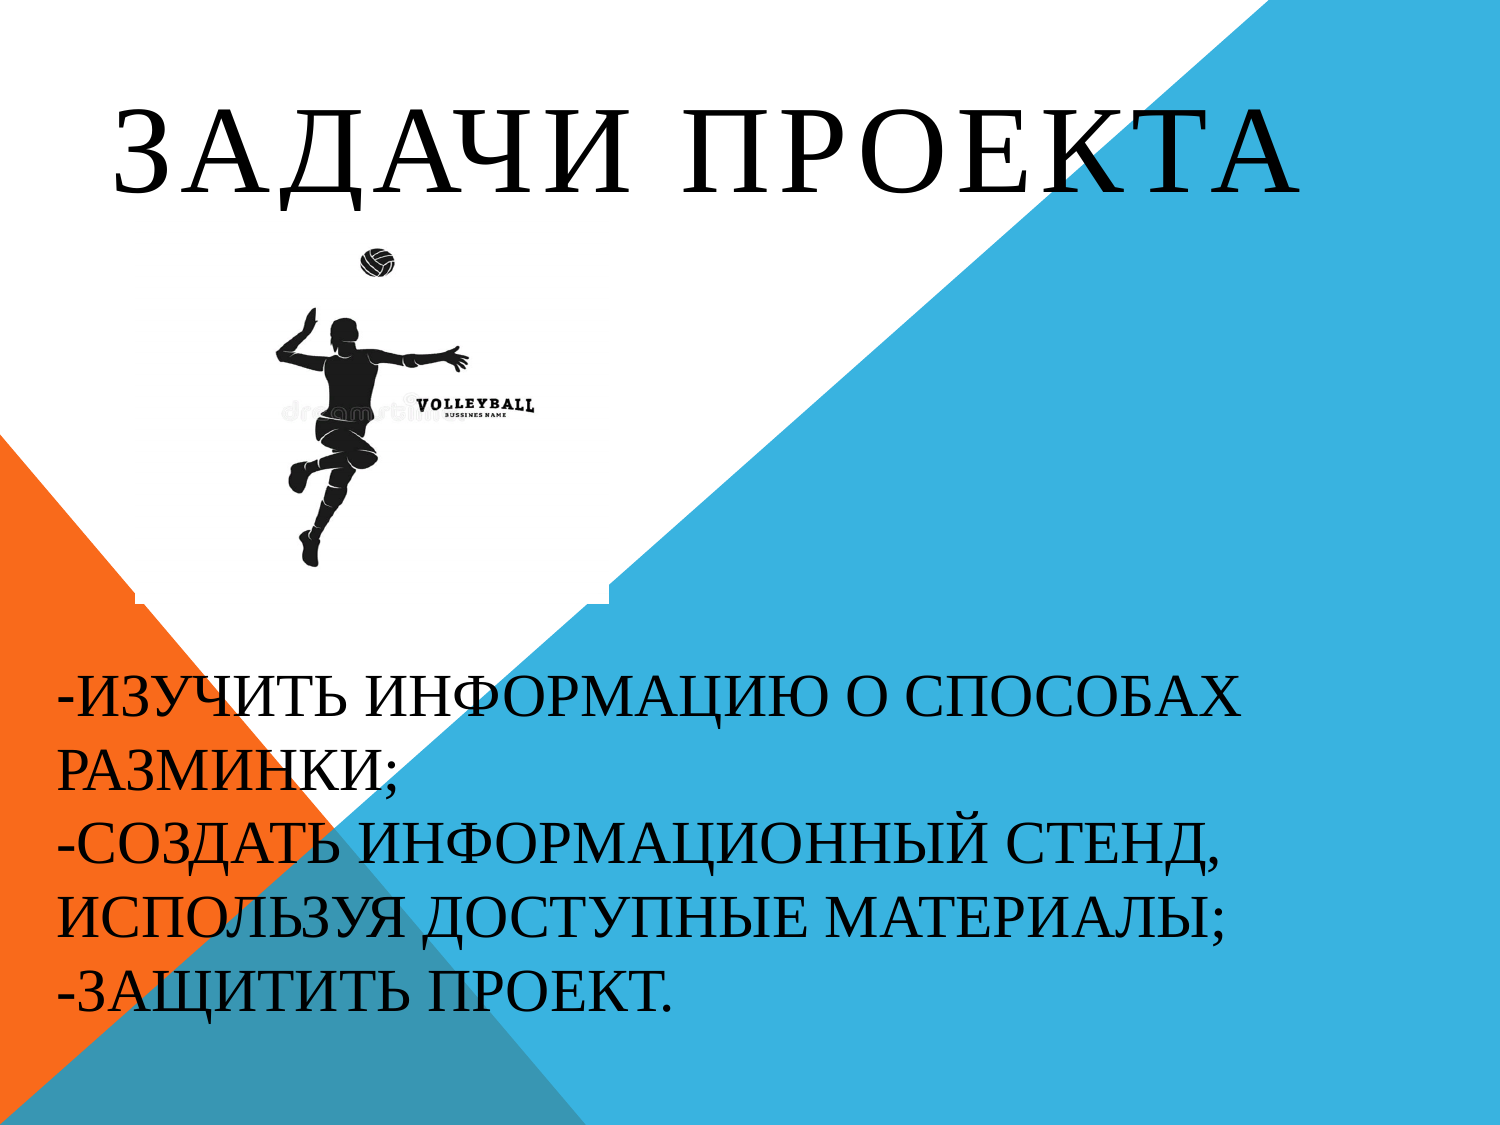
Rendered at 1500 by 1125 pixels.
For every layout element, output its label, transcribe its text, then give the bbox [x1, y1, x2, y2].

subtitle Задачи проекта [88, 66, 1364, 256]
title -изучить информацию о способах разминки; -создать информационный стенд, используя доступные материалы; -защитить проект. [41, 645, 1353, 1099]
picture [135, 211, 609, 604]
